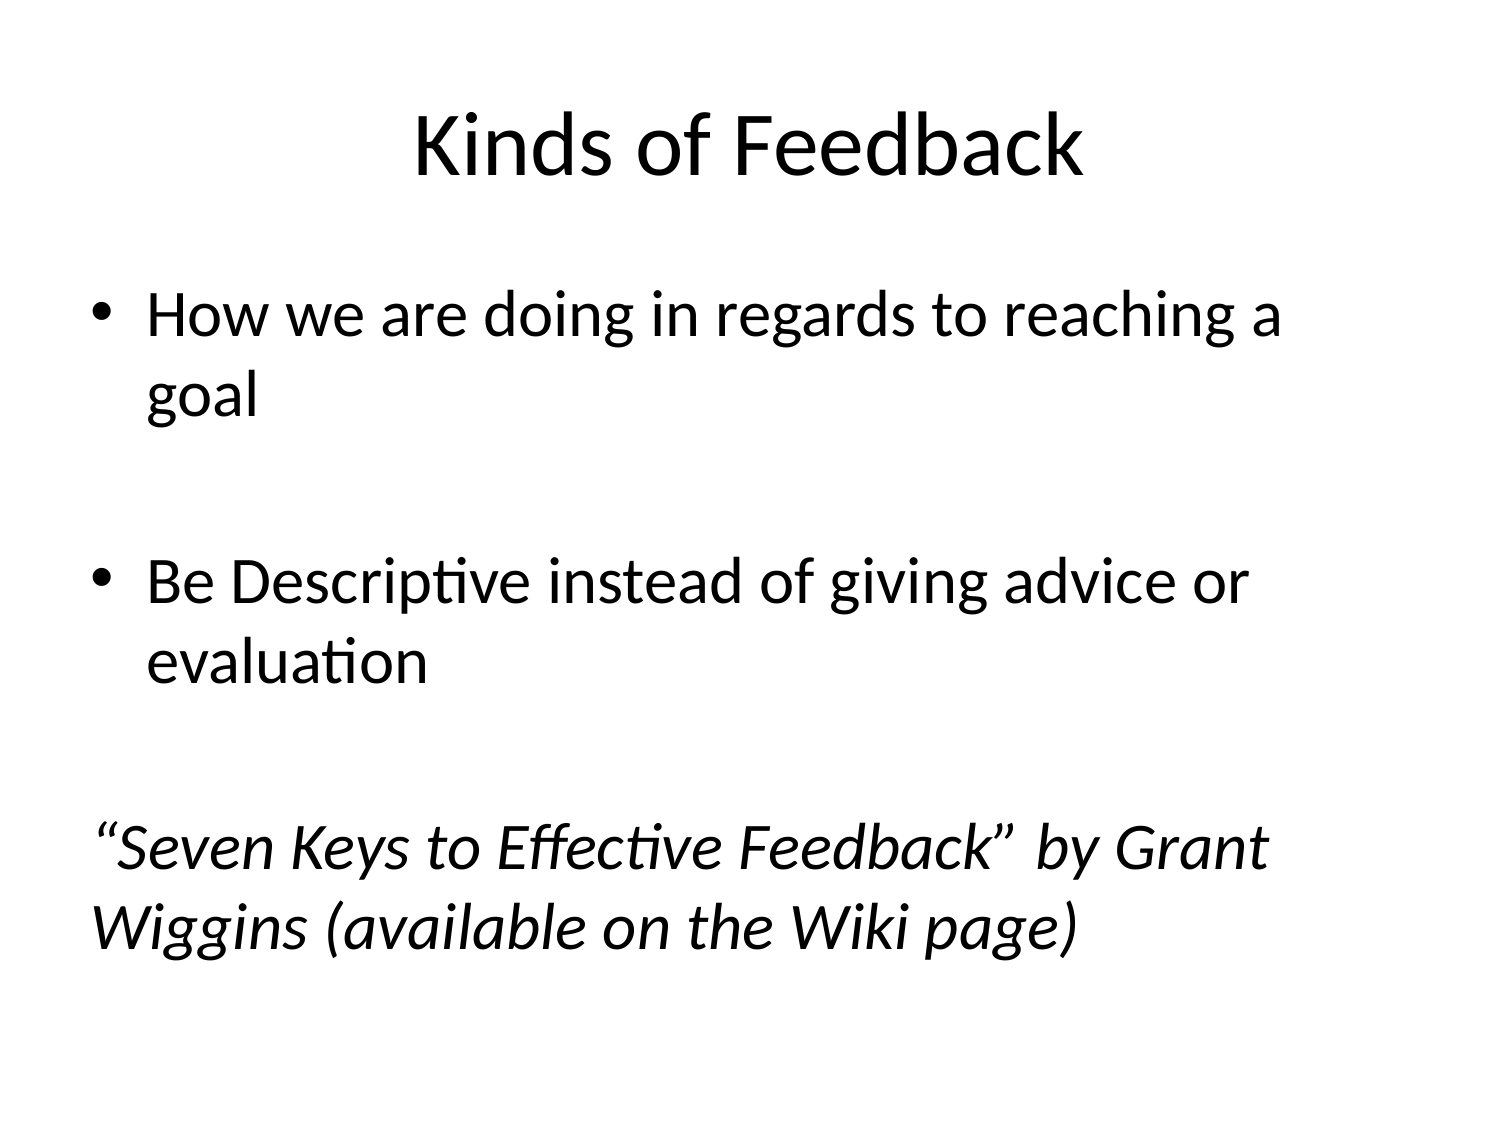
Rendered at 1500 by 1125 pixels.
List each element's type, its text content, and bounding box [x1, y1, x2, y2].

title Kinds of Feedback [75, 45, 1425, 233]
list How we are doing in regards to reaching a goal Be Descriptive instead of giving advice or evaluation “Seven Keys to Effective Feedback” by Grant Wiggins (available on the Wiki page) [75, 262, 1425, 1005]
